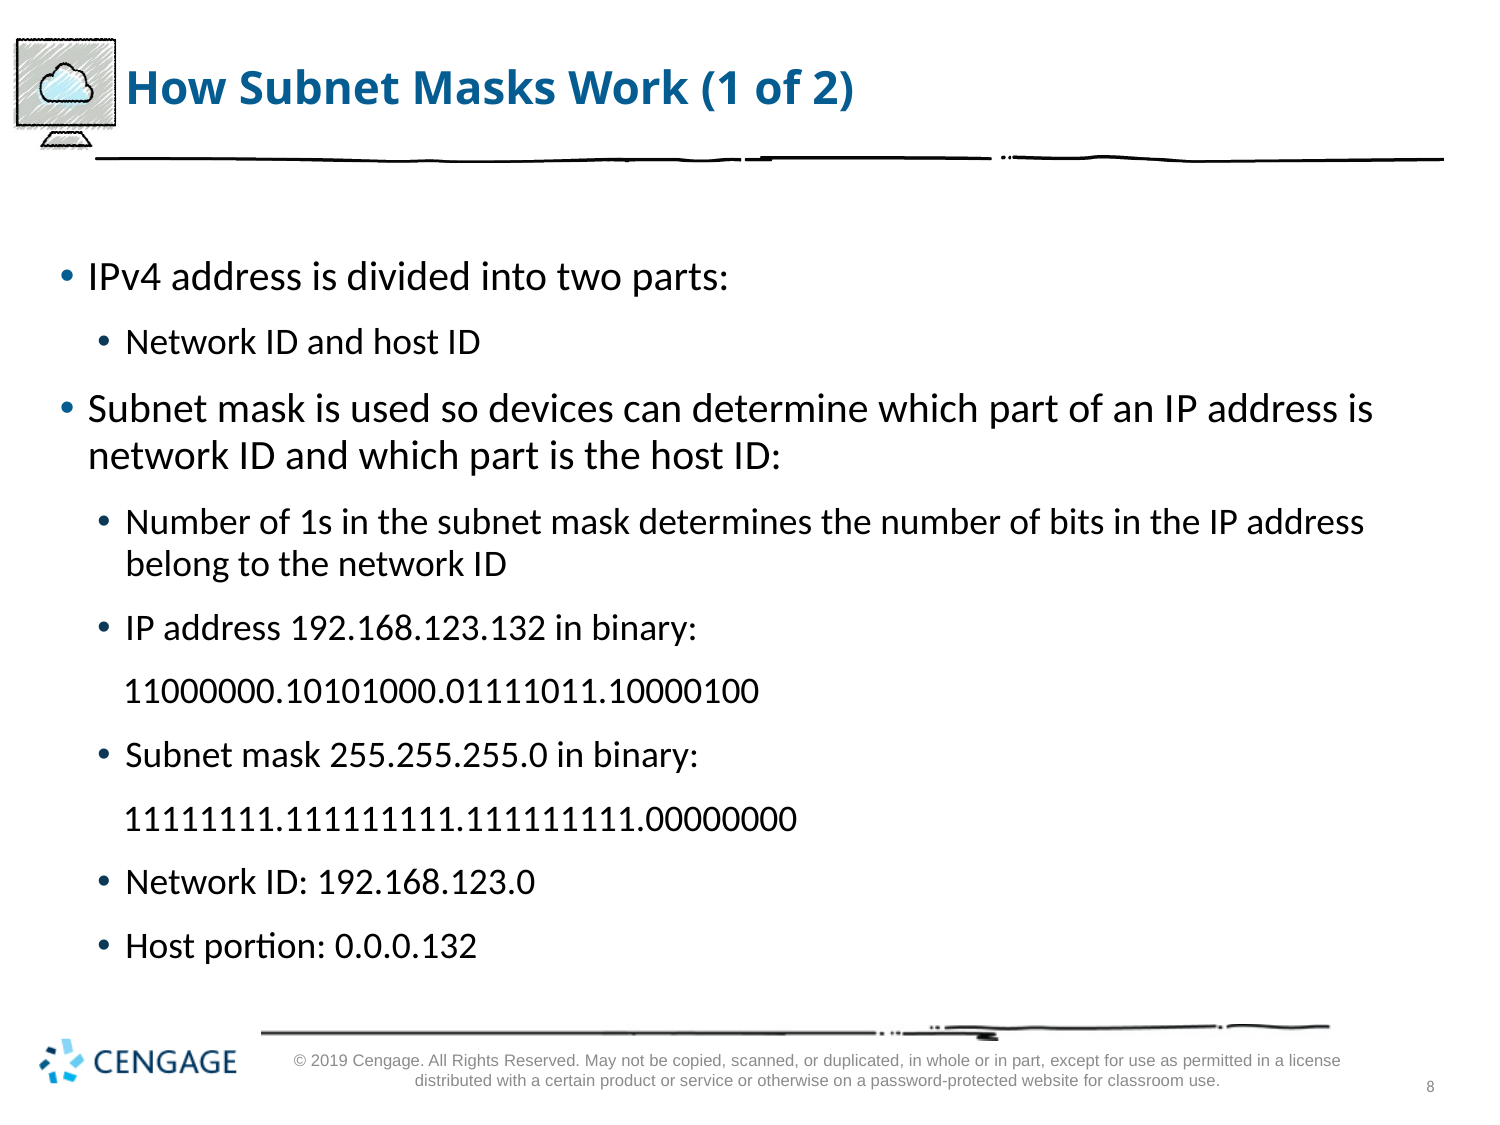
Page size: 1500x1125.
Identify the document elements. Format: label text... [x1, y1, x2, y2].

picture [19, 1025, 249, 1096]
title How Subnet Masks Work (1 of 2) [125, 66, 1442, 116]
footer © 2019 Cengage. All Rights Reserved. May not be copied, scanned, or duplicated, in whole or in part, except for use as permitted in a license distributed with a certain product or service or otherwise on a password-protected website for classroom use. [262, 1050, 1375, 1091]
picture [95, 155, 1444, 163]
picture [13, 36, 117, 151]
picture [261, 1024, 1331, 1041]
list I P v 4 address is divided into two parts: Network I D and host I D Subnet mask is used so devices can determine which part of an I P address is network I D and which part is the host I D: Number of 1s in the subnet mask determines the number of bits in the IP address belong to the network I D I P address 192.168.123.132 in binary: 11000000.10101000.01111011.10000100 Subnet mask 255.255.255.0 in binary: 11111111.111111111.111111111.00000000 Network I D: 192.168.123.0 Host portion: 0.0.0.132 [59, 252, 1441, 975]
